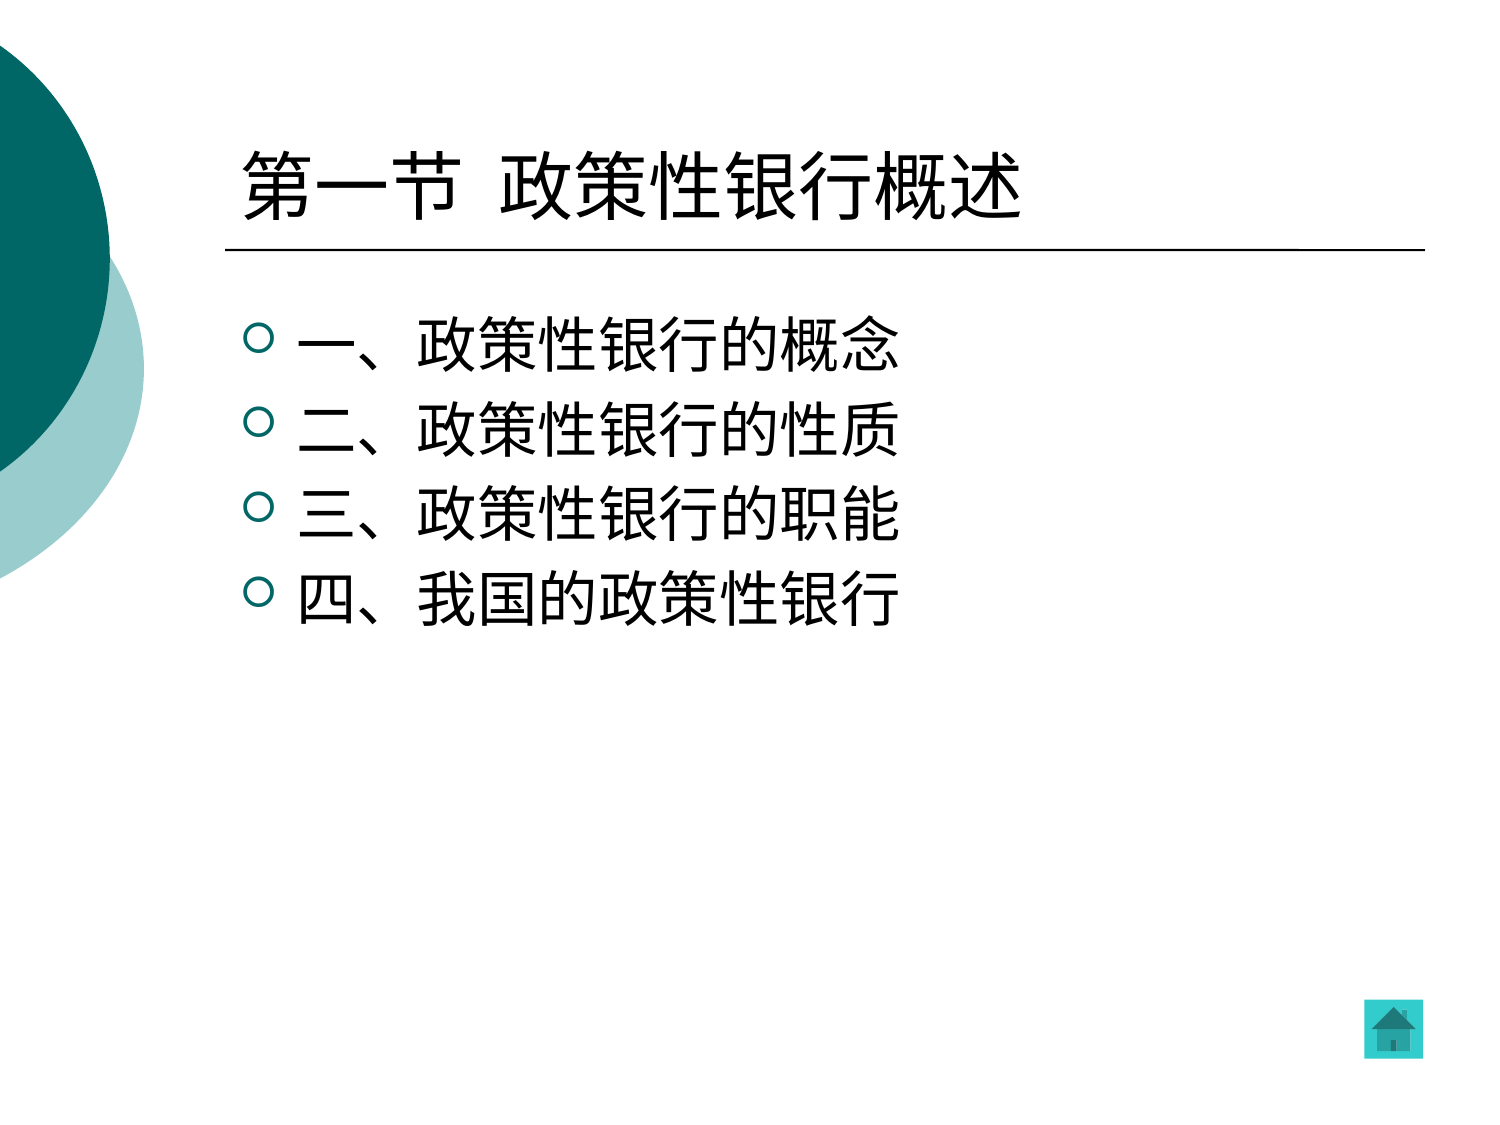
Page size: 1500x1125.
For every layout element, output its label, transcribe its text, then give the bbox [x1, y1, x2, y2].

text_box [1364, 999, 1424, 1059]
list 一、政策性银行的概念 二、政策性银行的性质 三、政策性银行的职能 四、我国的政策性银行 [224, 299, 1425, 975]
title 第一节 政策性银行概述 [224, 49, 1425, 238]
